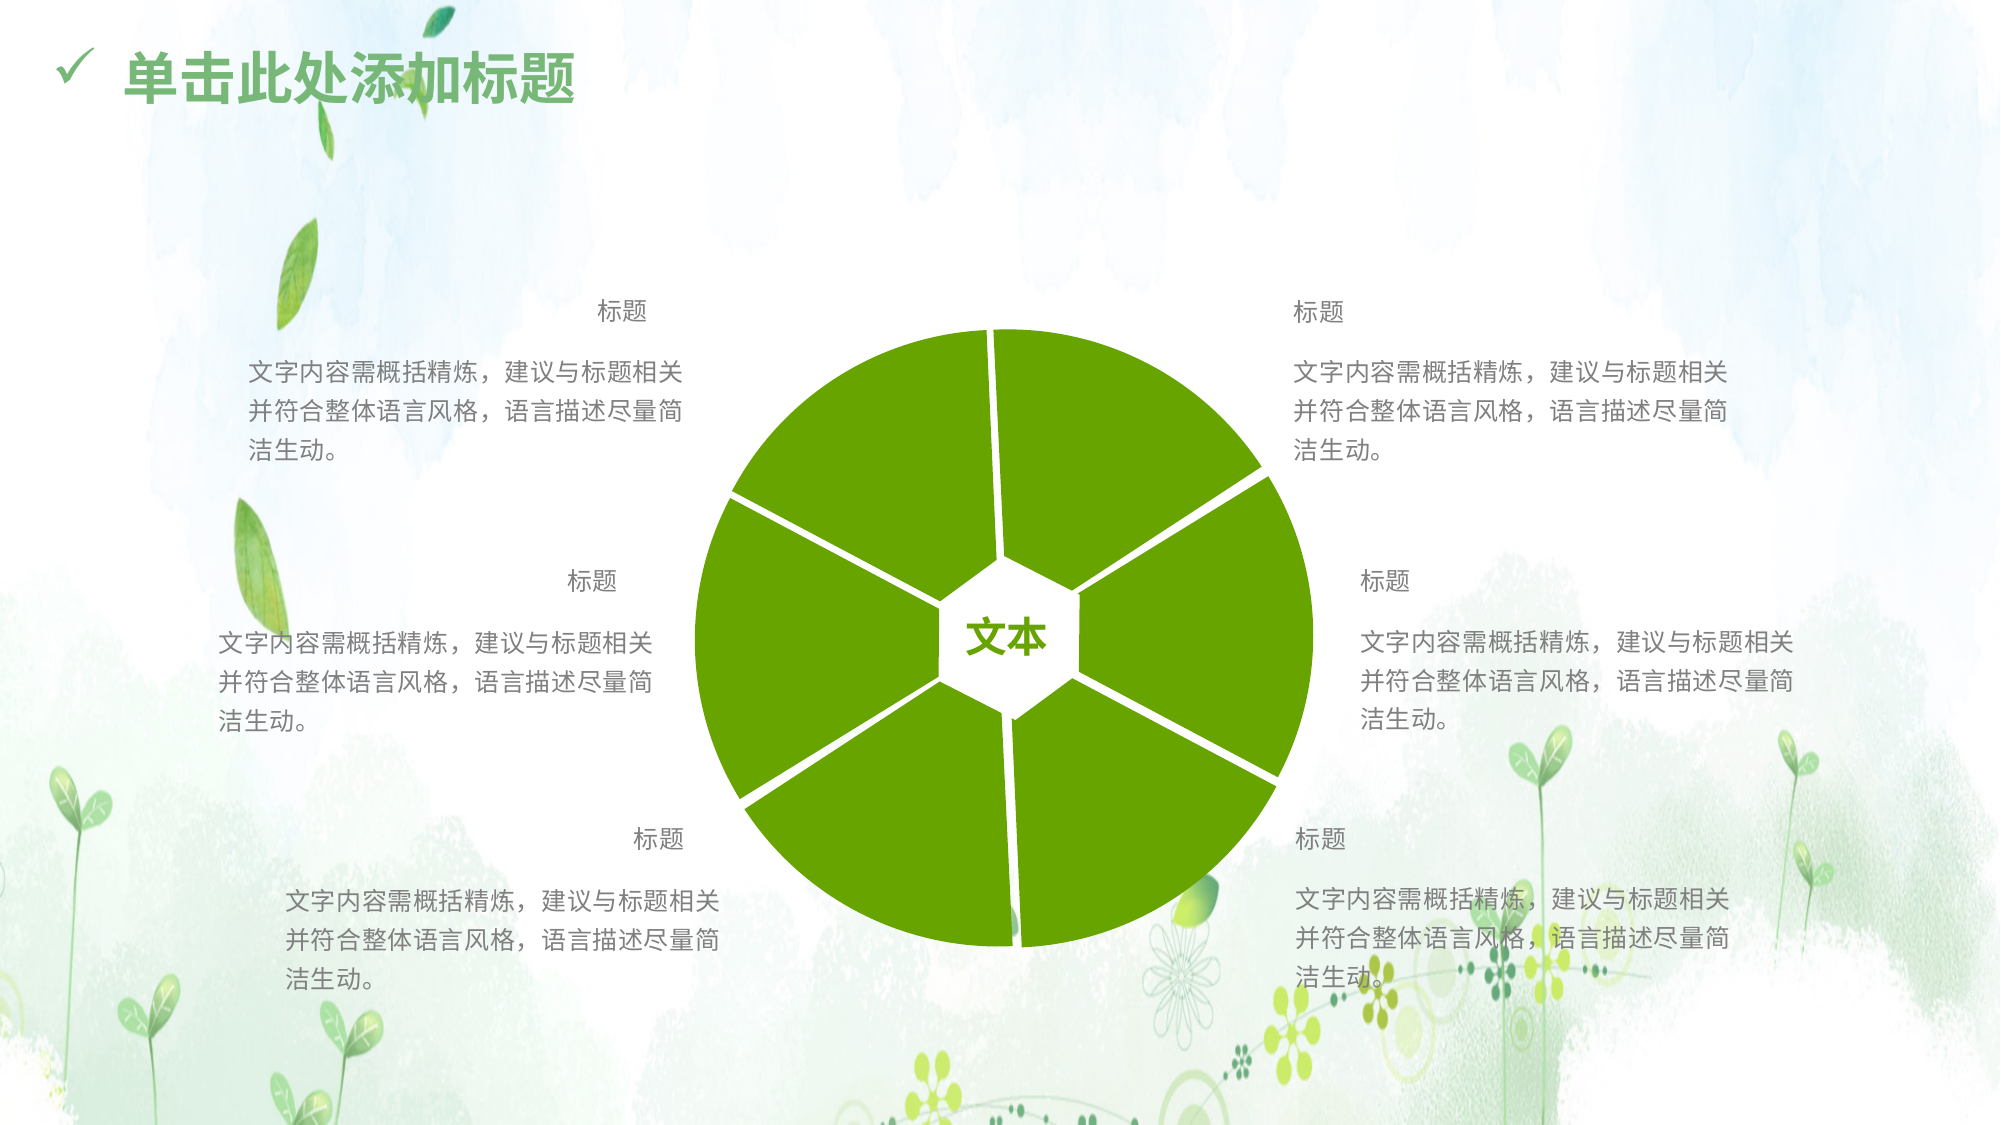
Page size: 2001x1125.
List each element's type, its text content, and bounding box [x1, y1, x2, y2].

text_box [1279, 279, 1749, 474]
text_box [1280, 806, 1751, 1001]
text_box 文本 [950, 603, 1081, 669]
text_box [203, 549, 698, 745]
title 单击此处添加标题 [36, 43, 1762, 120]
text_box [730, 328, 998, 603]
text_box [233, 278, 728, 474]
text_box [1010, 677, 1278, 949]
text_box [1345, 549, 1815, 744]
text_box [745, 680, 1014, 948]
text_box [270, 807, 765, 1003]
text_box [698, 496, 941, 801]
text_box [1075, 474, 1315, 779]
text_box [992, 328, 1264, 592]
picture [0, 0, 2001, 1125]
